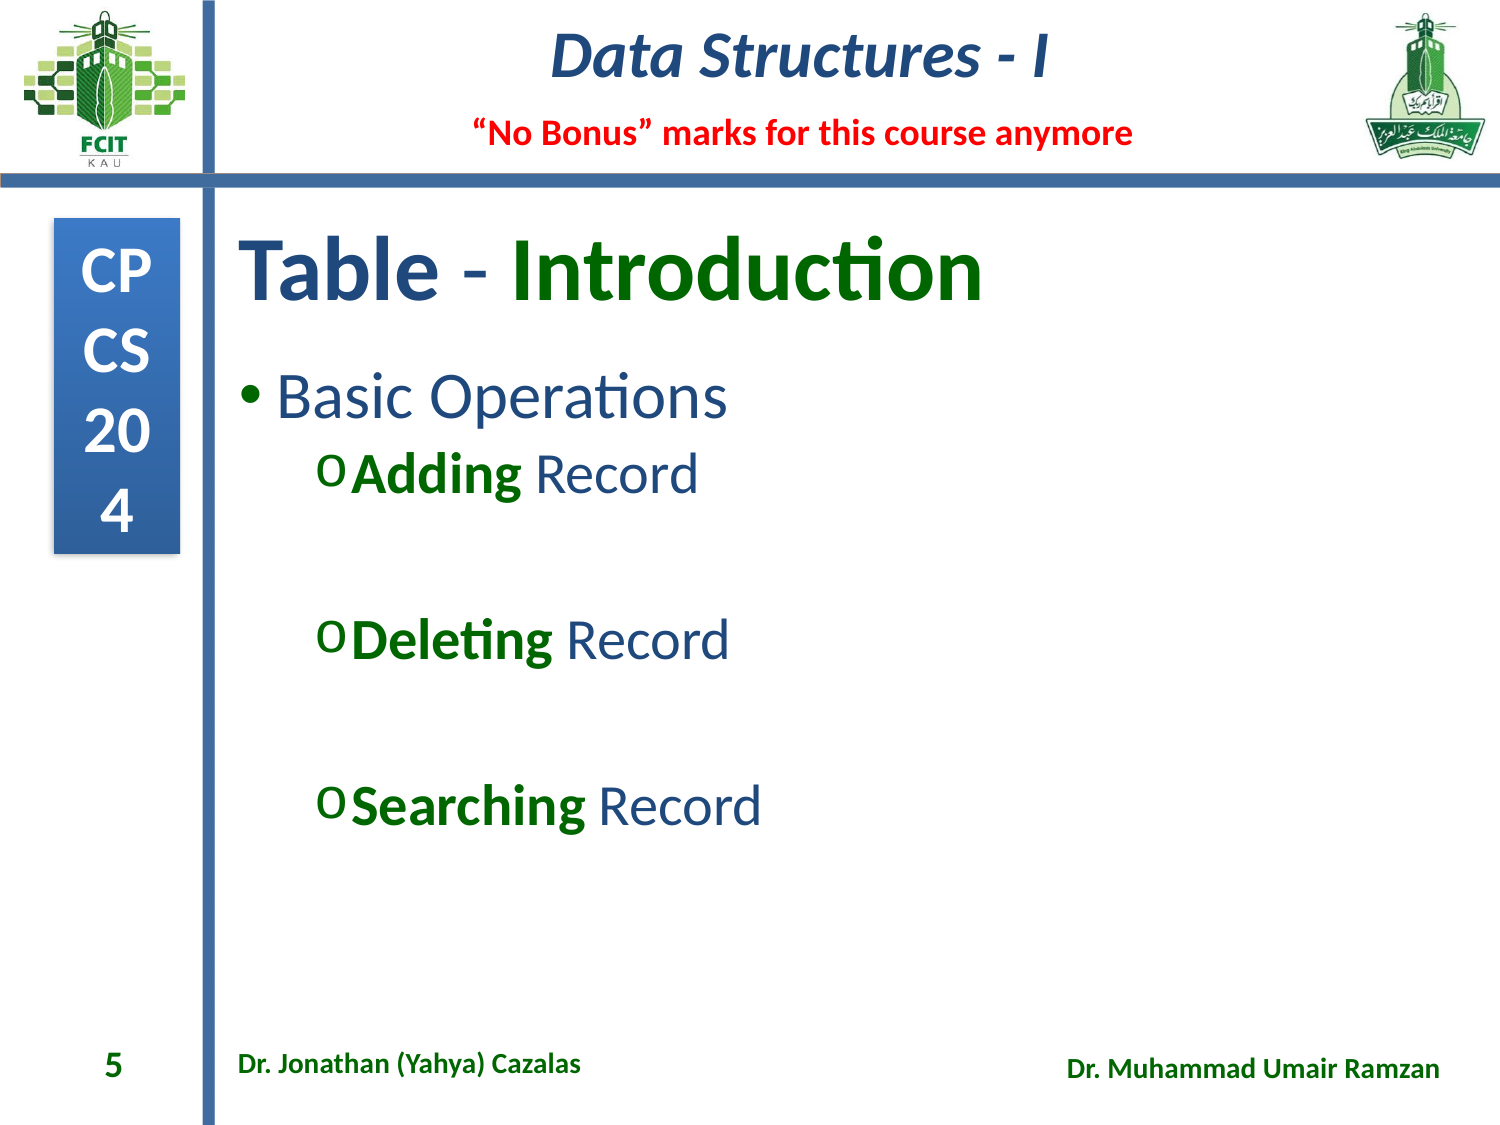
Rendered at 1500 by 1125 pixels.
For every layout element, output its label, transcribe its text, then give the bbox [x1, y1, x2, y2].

slide_number 5 [35, 1032, 193, 1092]
picture [24, 6, 185, 167]
list Basic Operations Adding Record Deleting Record Searching Record [223, 353, 1478, 1025]
picture [1361, 11, 1487, 162]
title Table - Introduction [223, 204, 1484, 337]
